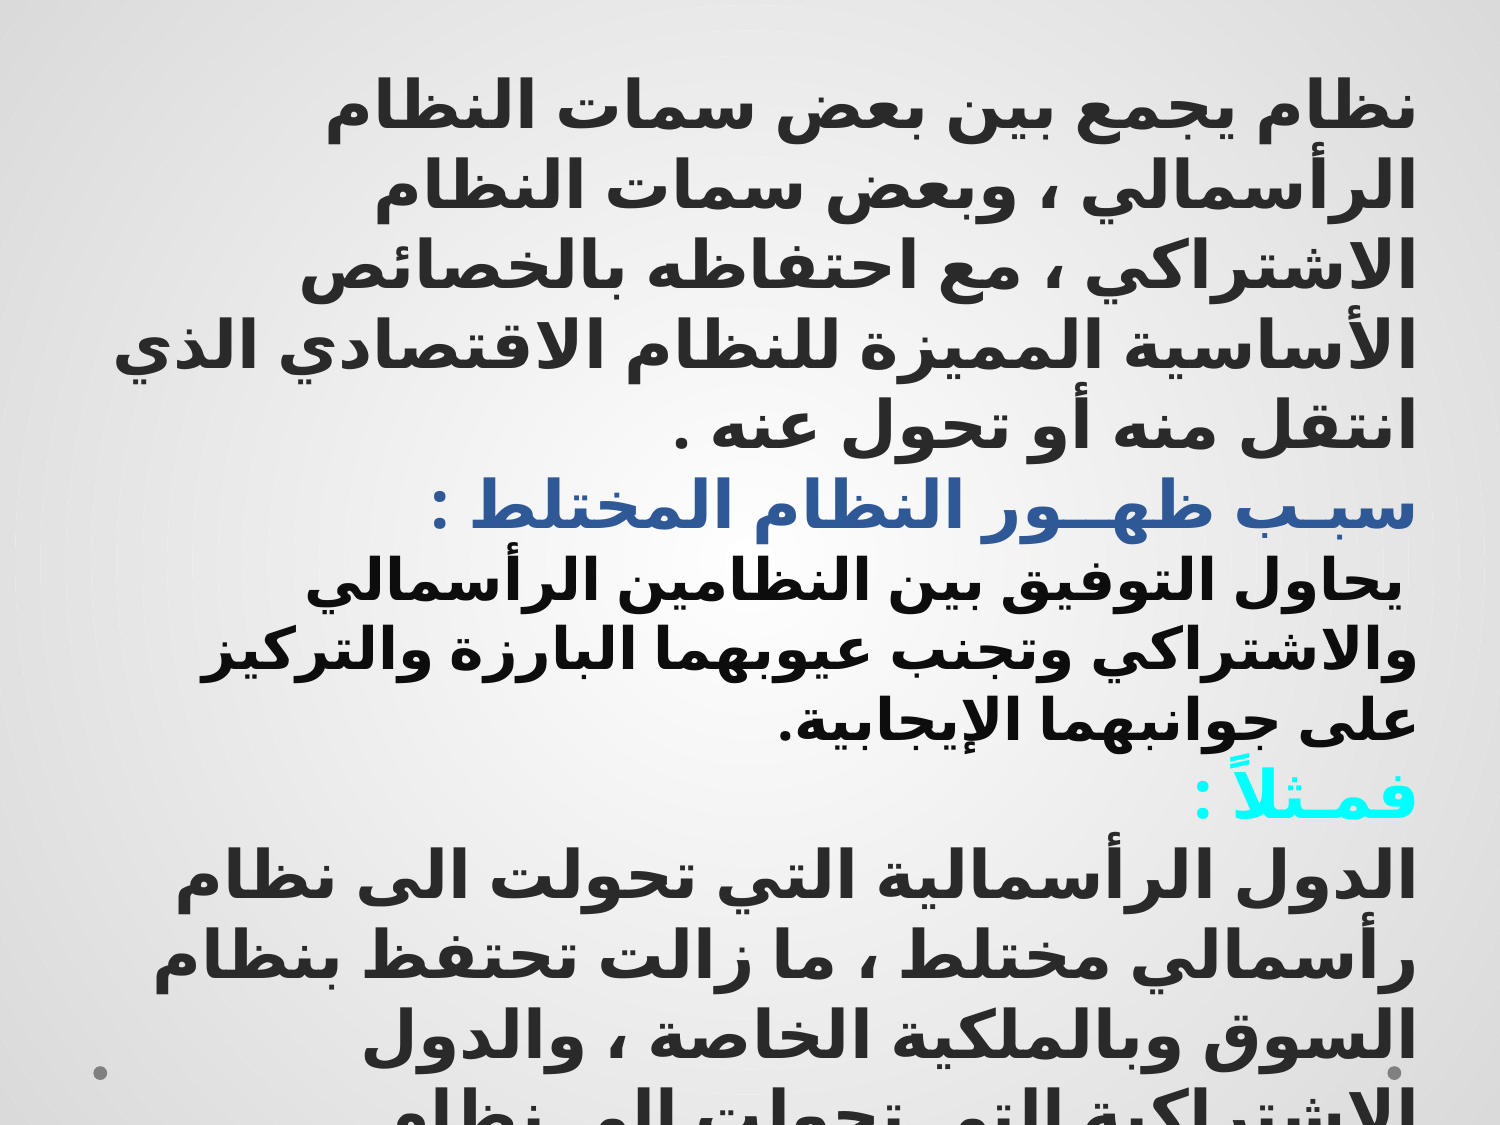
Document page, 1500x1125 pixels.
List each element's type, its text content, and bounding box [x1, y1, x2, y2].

text_box نظام يجمع بين بعض سمات النظام الرأسمالي ، وبعض سمات النظام الاشتراكي ، مع احتفاظه بالخصائص الأساسية المميزة للنظام الاقتصادي الذي انتقل منه أو تحول عنه . سبـب ظهــور النظام المختلط : يحاول التوفيق بين النظامين الرأسمالي والاشتراكي وتجنب عيوبهما البارزة والتركيز على جوانبهما الإيجابية. فمـثلاً : الدول الرأسمالية التي تحولت الى نظام رأسمالي مختلط ، ما زالت تحتفظ بنظام السوق وبالملكية الخاصة ، والدول الاشتراكية التي تحولت الى نظام اشتراكي مختلط احتفظت بملكية الدولة لوسائل الانتاج إلا في حدود ضيقة جداً . الهدف من التحول الى النظام المختلط ، محافظة على النظام الاقتصادي القائم . [64, 54, 1436, 1125]
